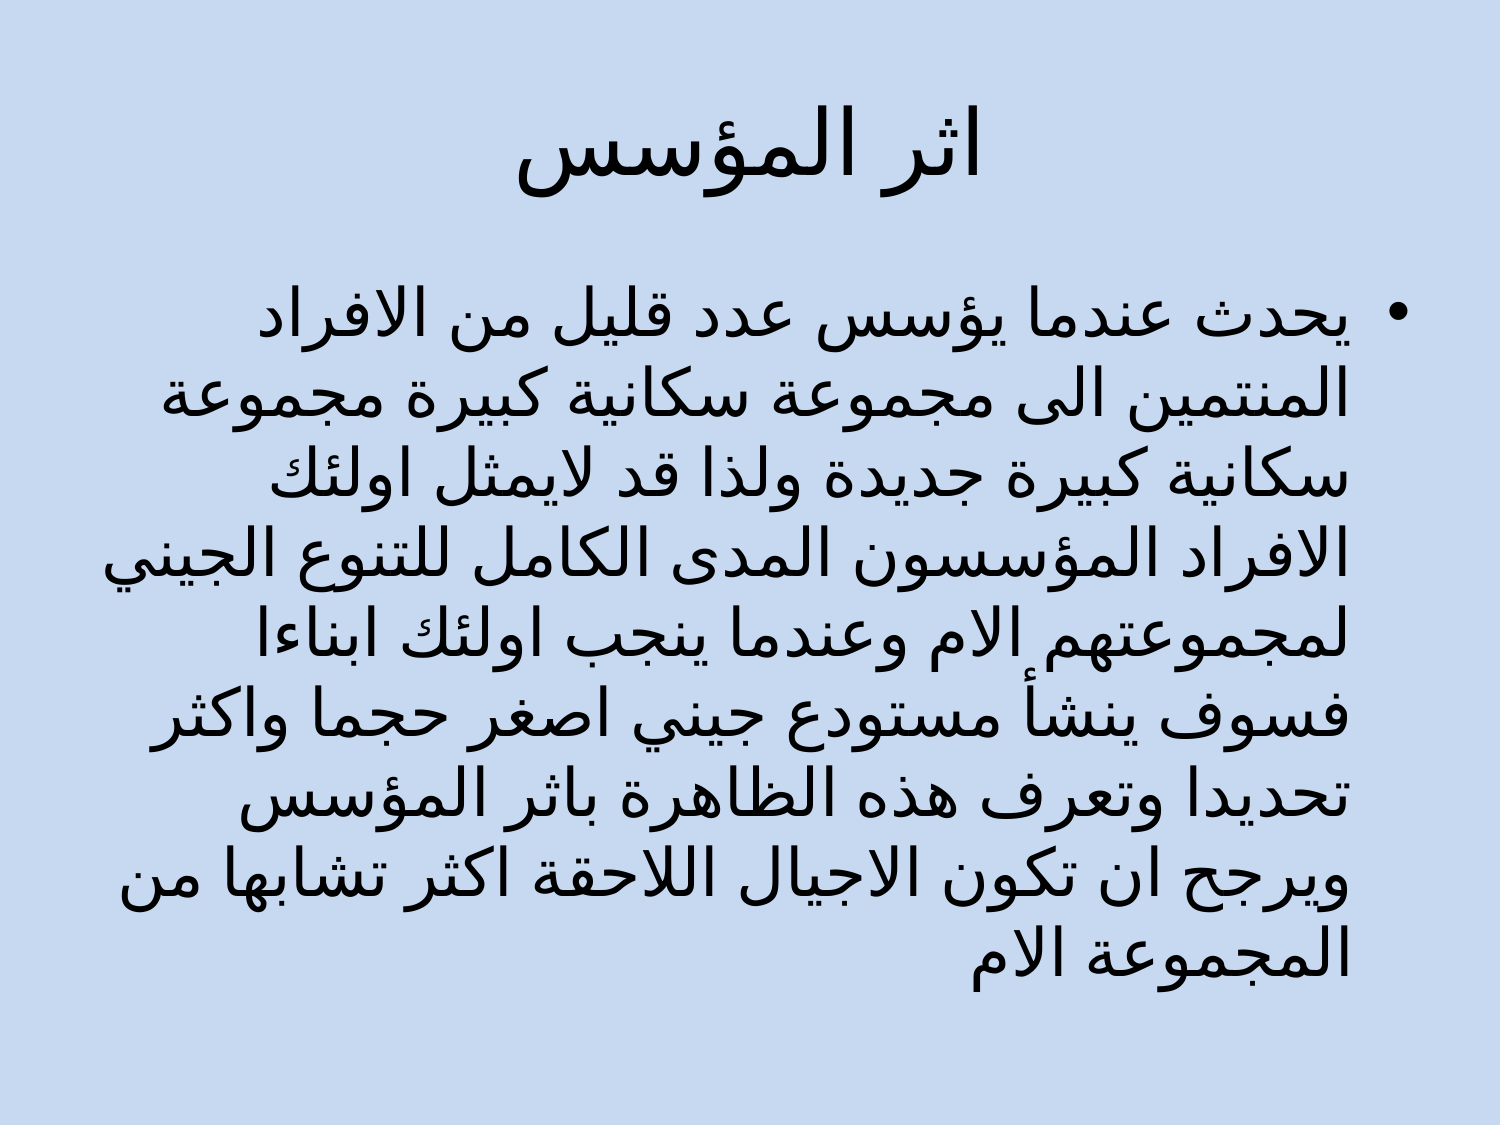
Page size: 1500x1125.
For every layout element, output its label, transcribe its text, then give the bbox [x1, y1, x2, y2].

title اثر المؤسس [75, 45, 1425, 233]
list يحدث عندما يؤسس عدد قليل من الافراد المنتمين الى مجموعة سكانية كبيرة مجموعة سكانية كبيرة جديدة ولذا قد لايمثل اولئك الافراد المؤسسون المدى الكامل للتنوع الجيني لمجموعتهم الام وعندما ينجب اولئك ابناءا فسوف ينشأ مستودع جيني اصغر حجما واكثر تحديدا وتعرف هذه الظاهرة باثر المؤسس ويرجح ان تكون الاجيال اللاحقة اكثر تشابها من المجموعة الام [75, 262, 1425, 1005]
